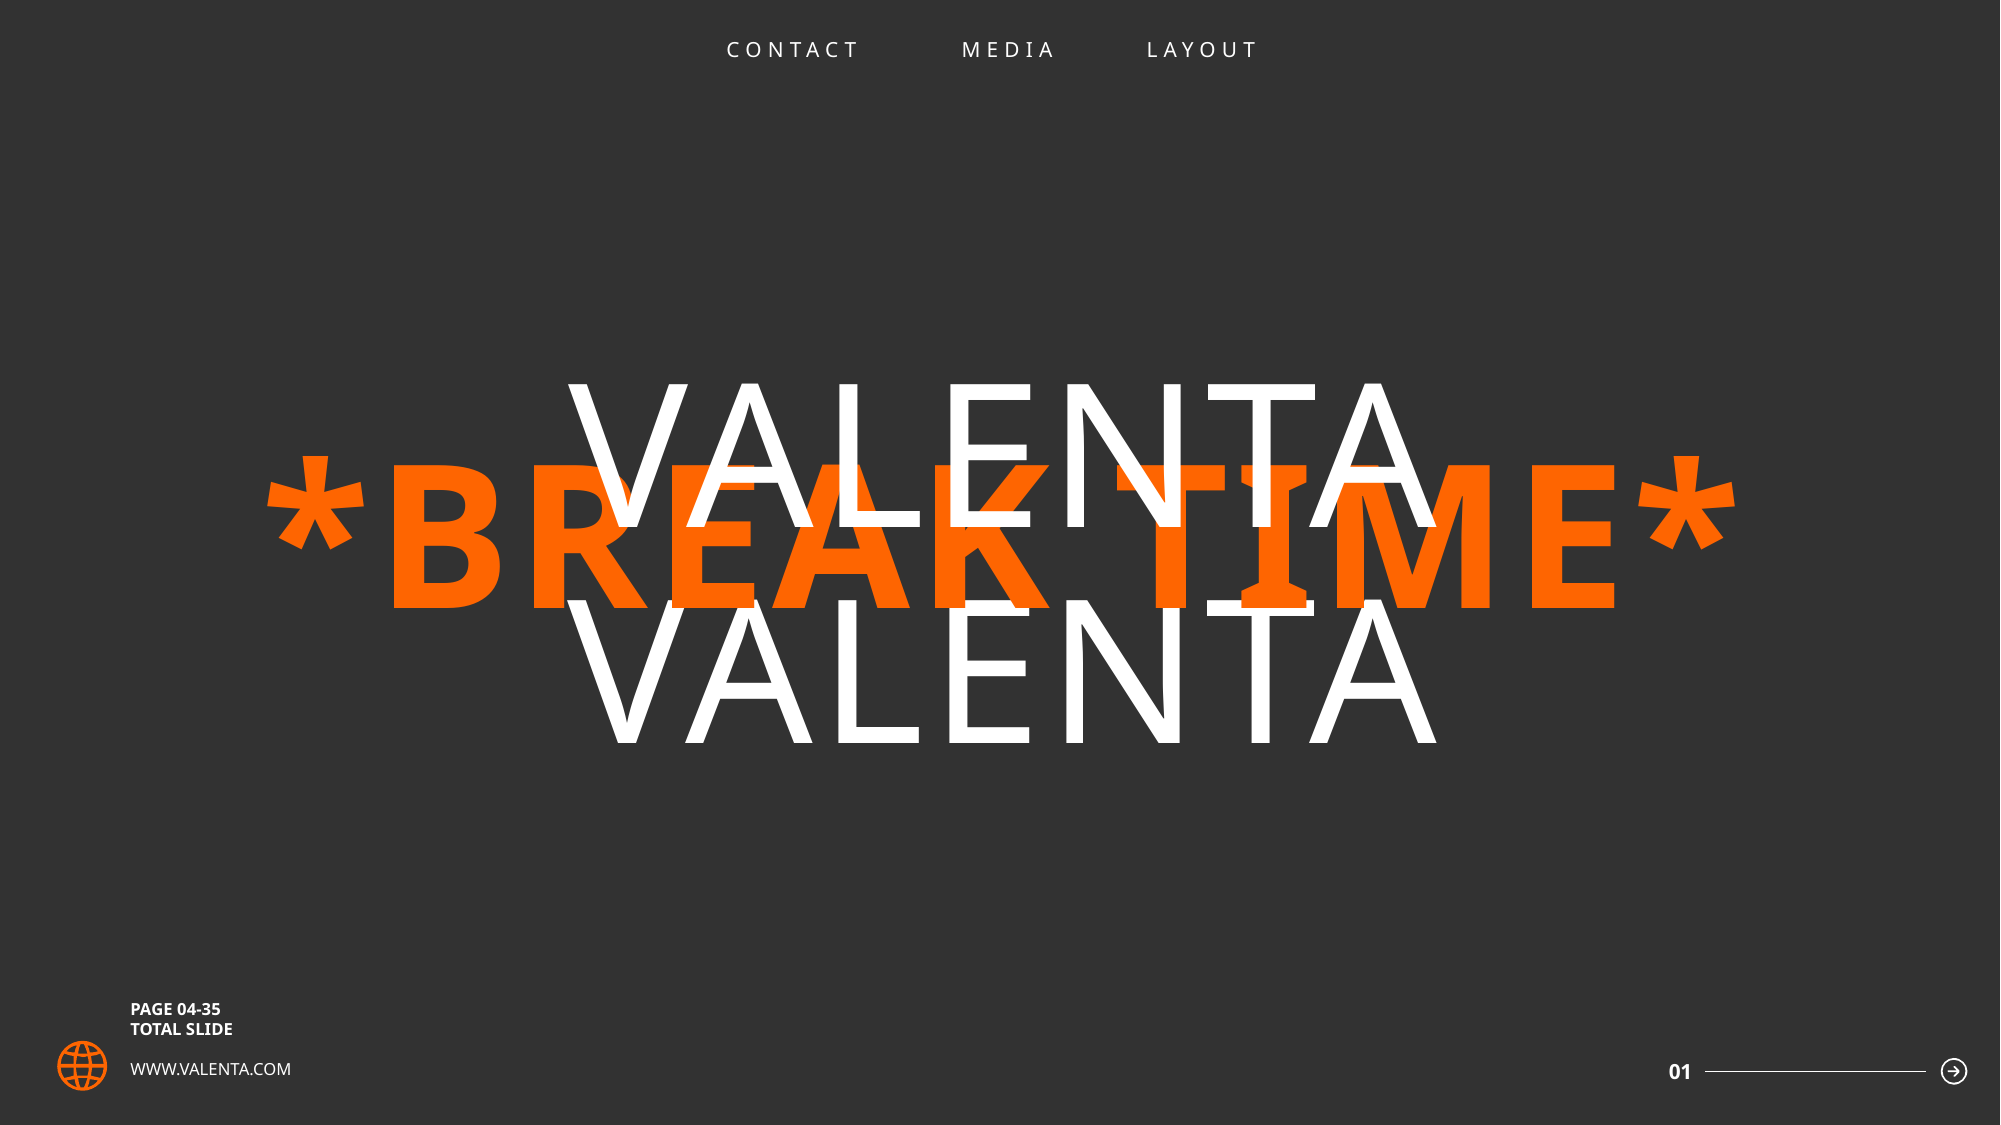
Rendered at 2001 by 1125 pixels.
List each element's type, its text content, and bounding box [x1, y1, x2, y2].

picture [524, 440, 1471, 685]
text_box VALENTA [226, 319, 1780, 575]
text_box VALENTA [226, 575, 1780, 791]
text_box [57, 991, 341, 1101]
text_box *BREAK TIME* [225, 401, 524, 657]
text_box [1654, 1051, 1968, 1091]
text_box *BREAK TIME* [1471, 575, 1779, 657]
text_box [977, 0, 1027, 345]
